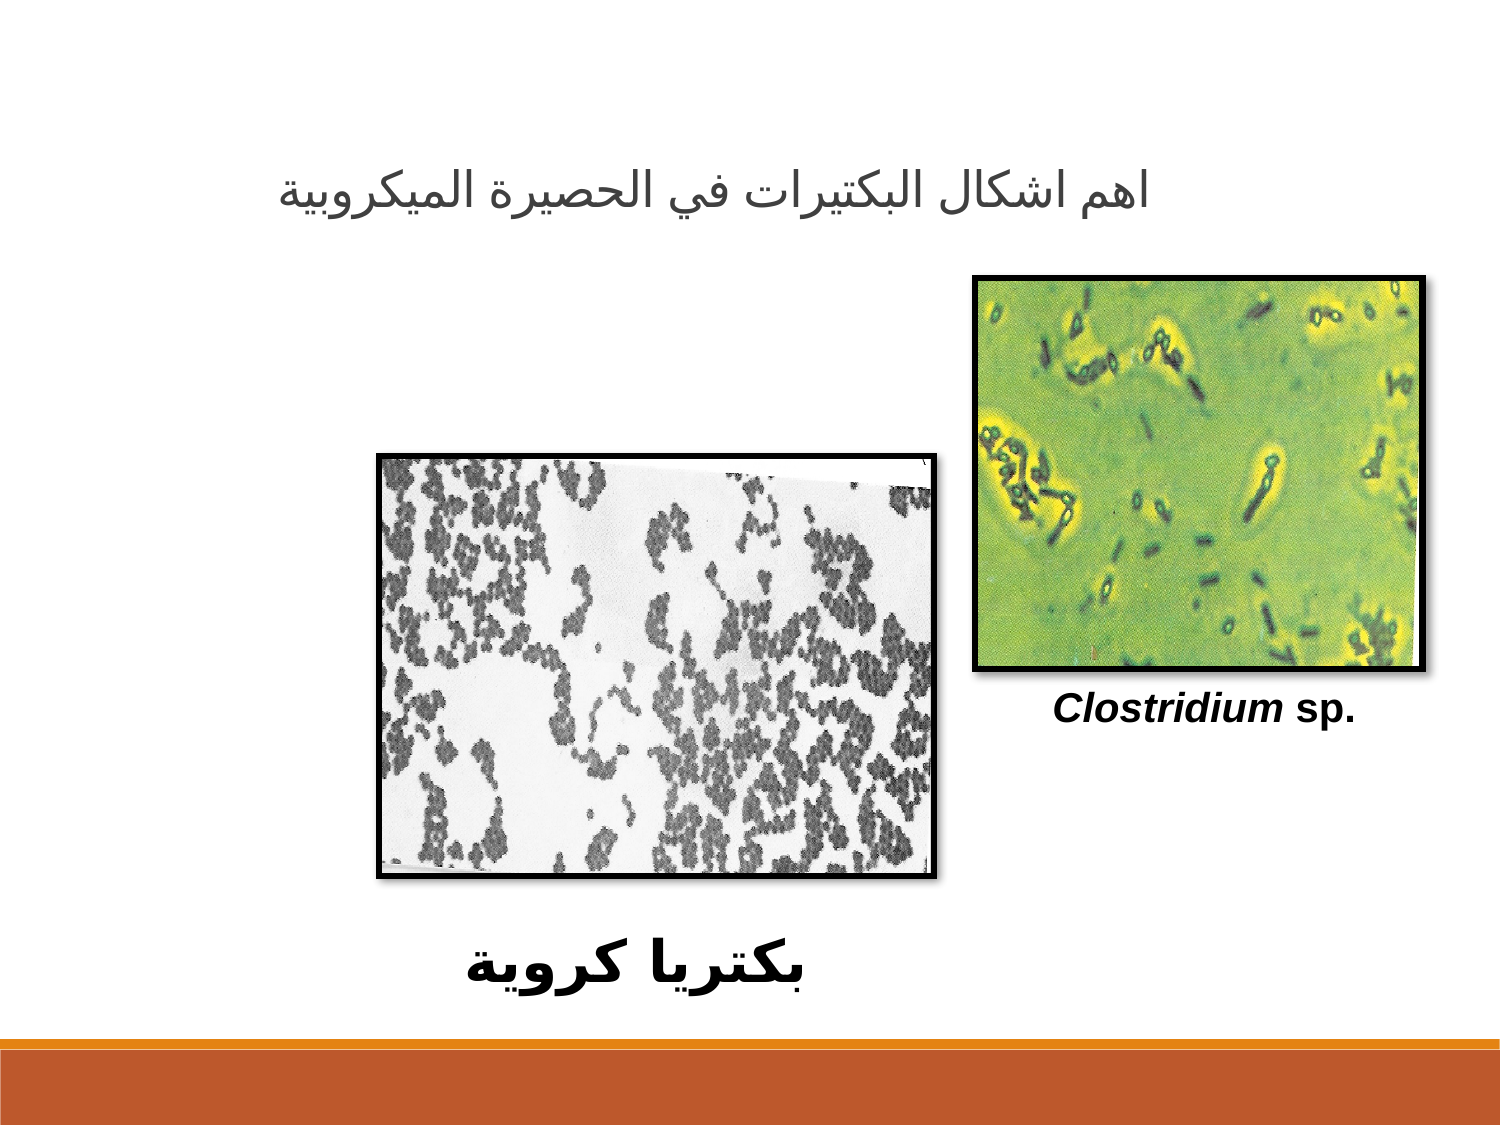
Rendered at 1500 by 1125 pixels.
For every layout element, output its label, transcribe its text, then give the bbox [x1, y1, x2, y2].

title اهم اشكال البكتيرات في الحصيرة الميكروبية [262, 47, 1500, 285]
text_box بكتريا كروية [449, 916, 822, 1002]
text_box Clostridium sp. [1037, 674, 1371, 739]
picture [381, 458, 932, 874]
picture [977, 280, 1420, 667]
